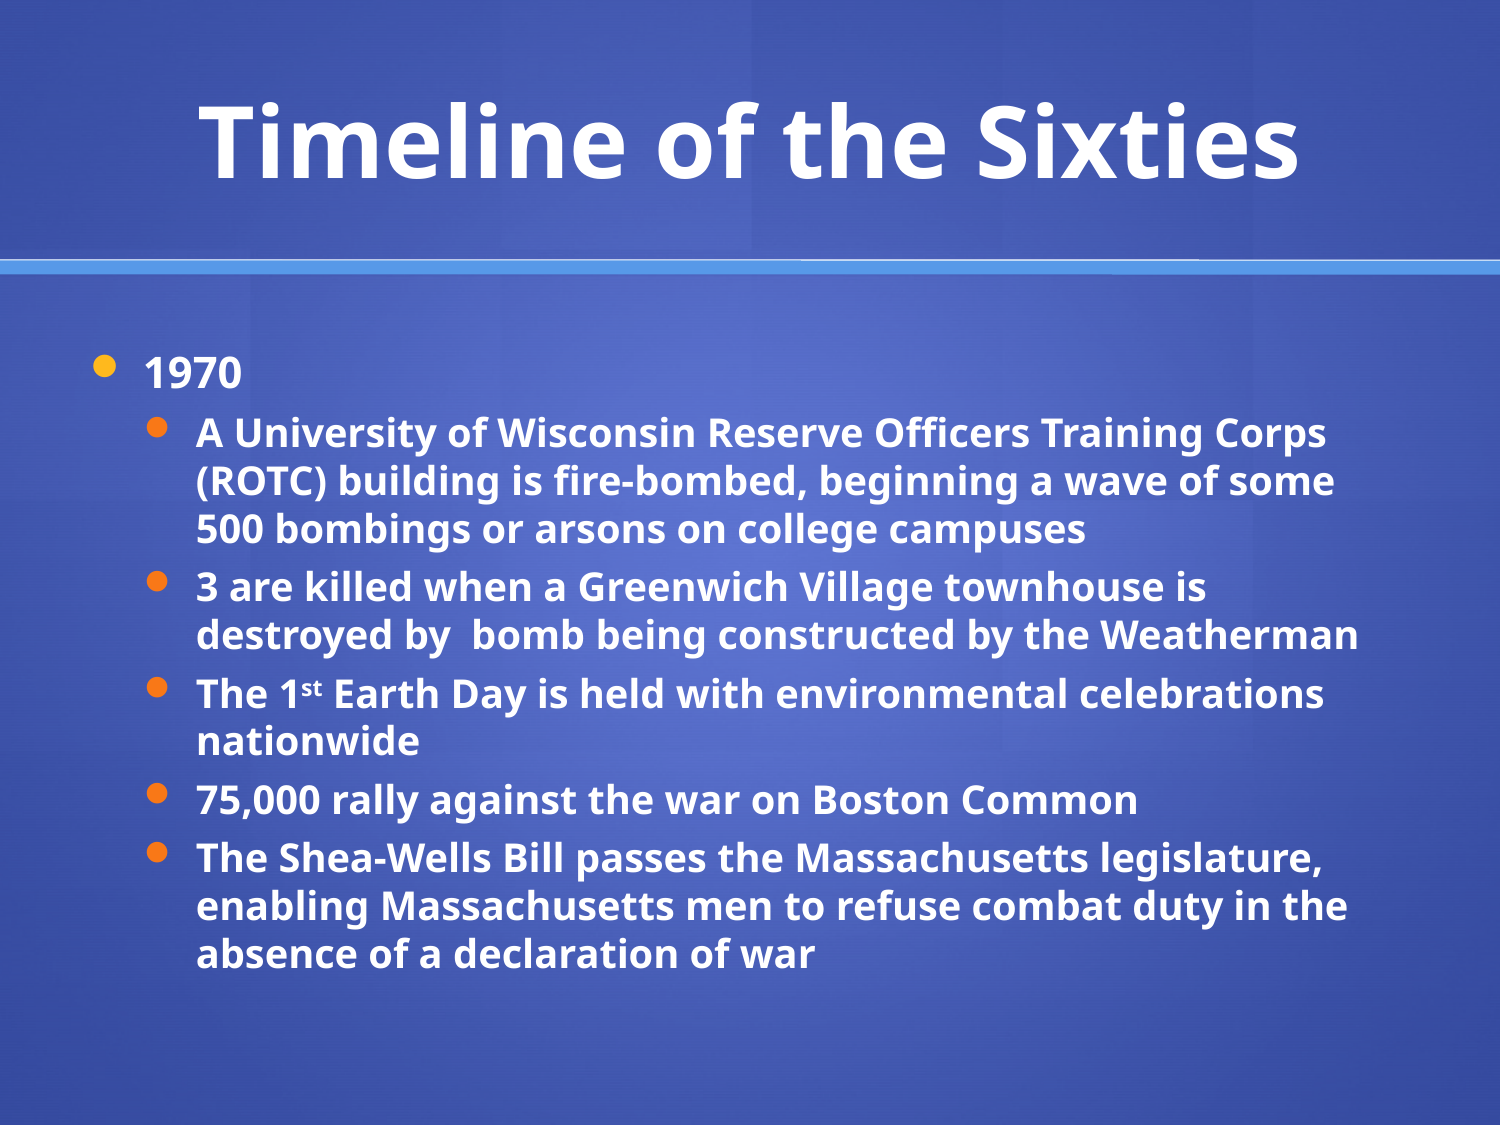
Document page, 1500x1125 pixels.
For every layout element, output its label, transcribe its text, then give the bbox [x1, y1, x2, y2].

title Timeline of the Sixties [75, 45, 1425, 233]
list 1970 A University of Wisconsin Reserve Officers Training Corps (ROTC) building is fire-bombed, beginning a wave of some 500 bombings or arsons on college campuses 3 are killed when a Greenwich Village townhouse is destroyed by bomb being constructed by the Weatherman The 1st Earth Day is held with environmental celebrations nationwide 75,000 rally against the war on Boston Common The Shea-Wells Bill passes the Massachusetts legislature, enabling Massachusetts men to refuse combat duty in the absence of a declaration of war [75, 337, 1425, 988]
